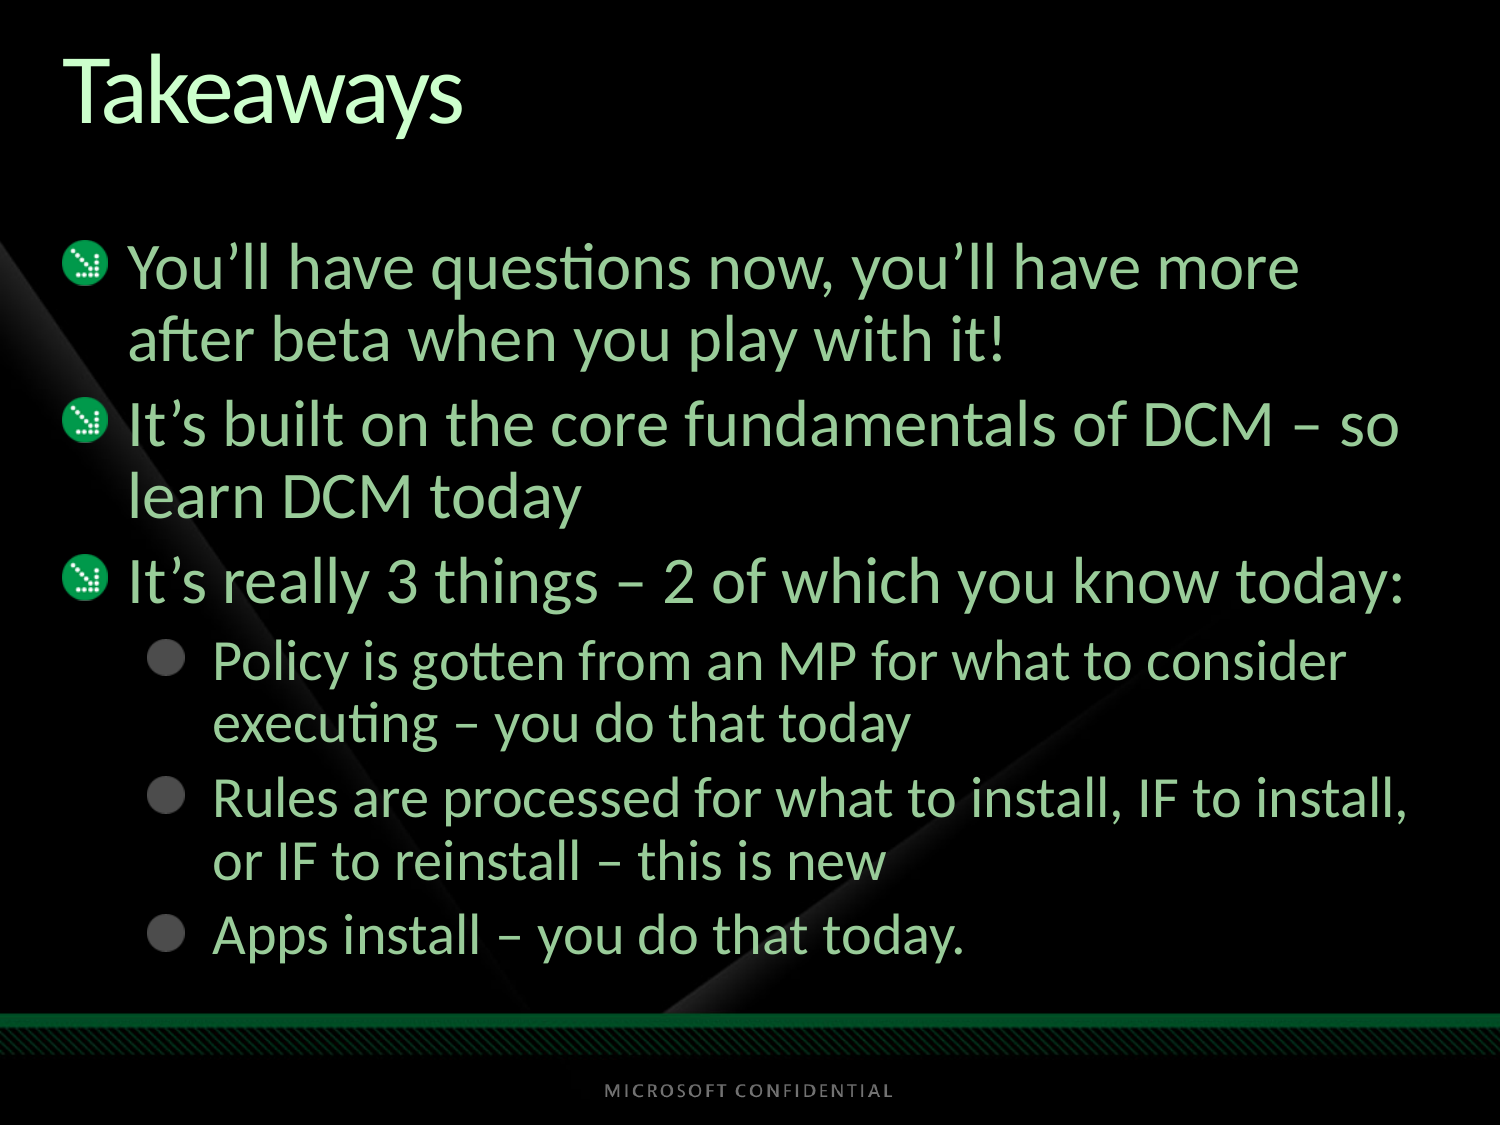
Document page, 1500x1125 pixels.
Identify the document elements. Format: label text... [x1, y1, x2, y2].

title Takeaways [62, 37, 1438, 147]
picture [0, 0, 1500, 1125]
list You’ll have questions now, you’ll have more after beta when you play with it! It’s built on the core fundamentals of DCM – so learn DCM today It’s really 3 things – 2 of which you know today: Policy is gotten from an MP for what to consider executing – you do that today Rules are processed for what to install, IF to install, or IF to reinstall – this is new Apps install – you do that today. [62, 231, 1438, 595]
